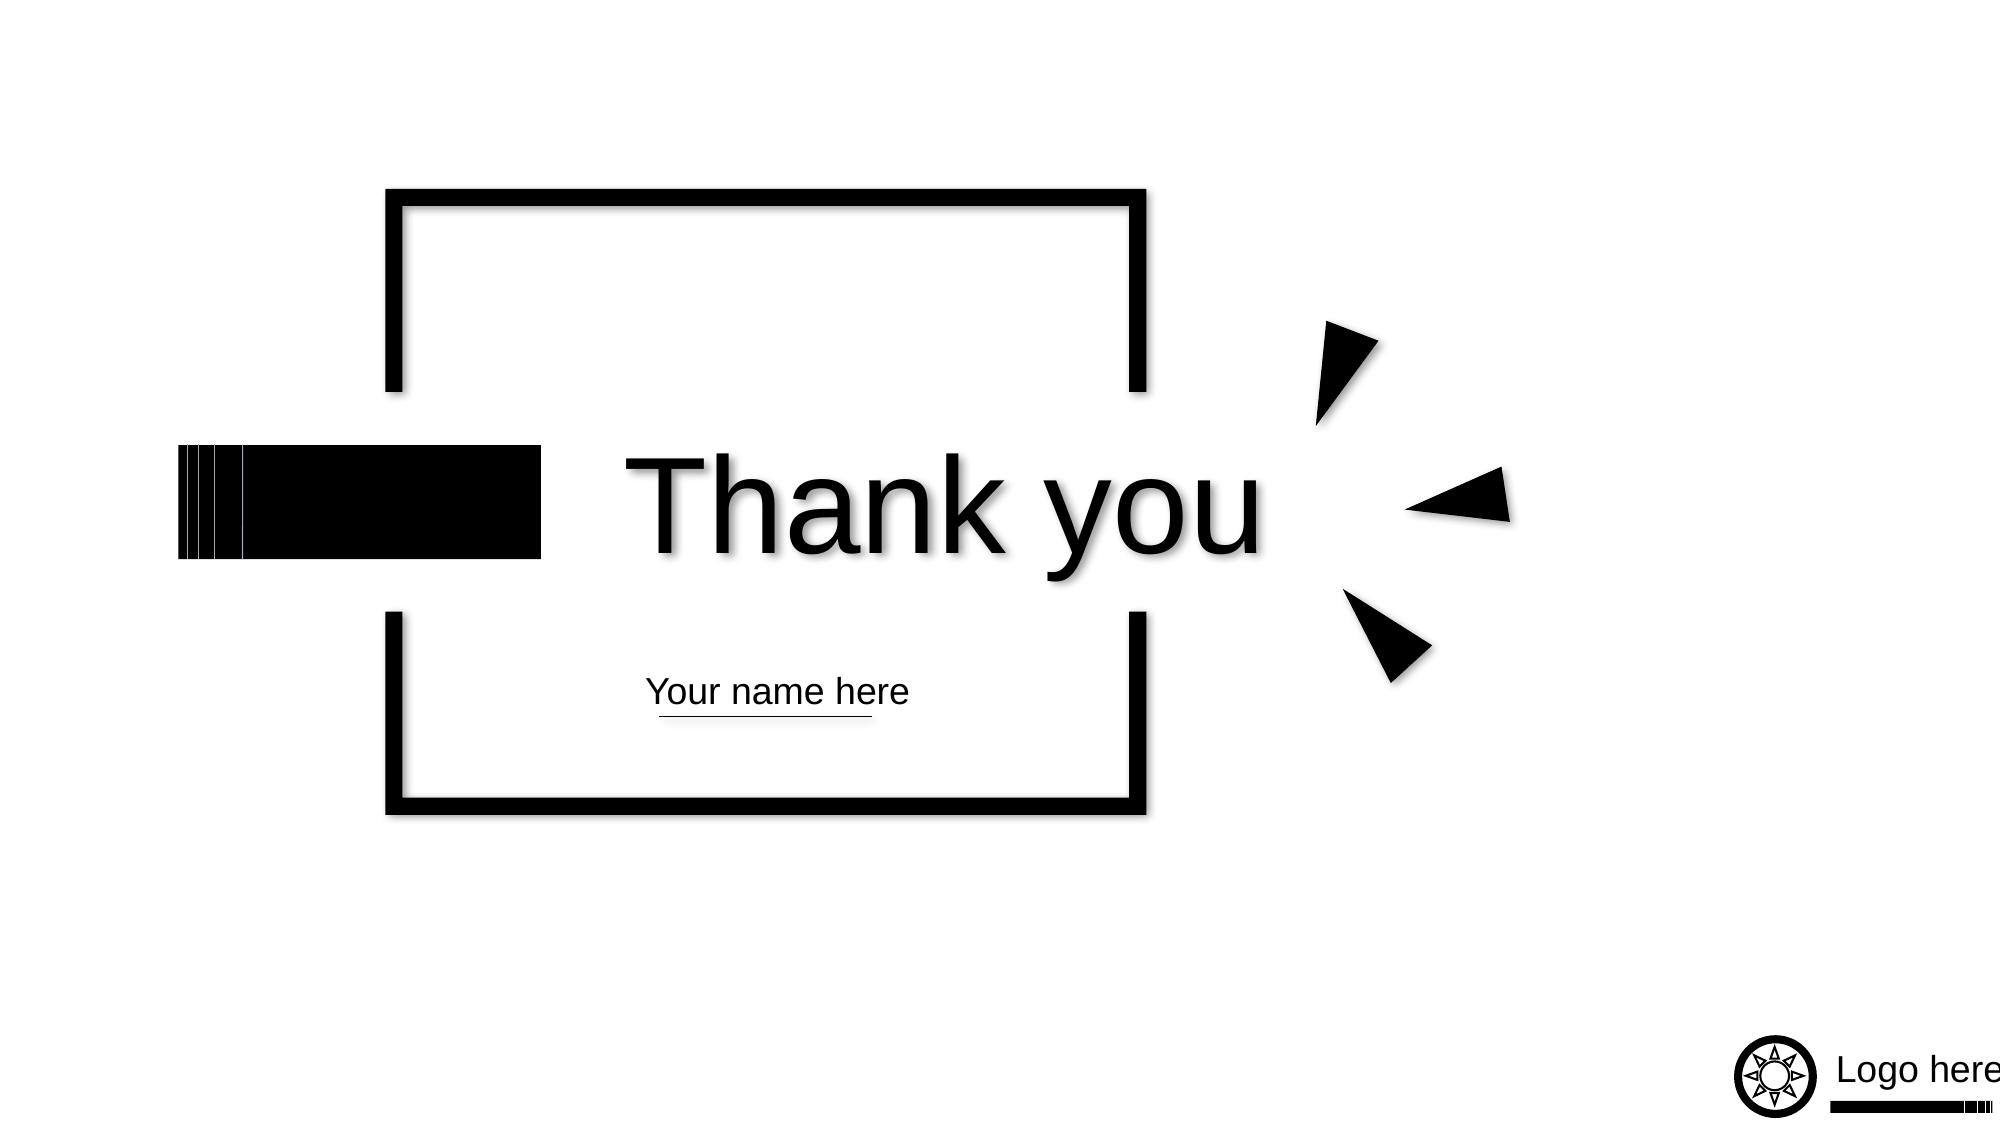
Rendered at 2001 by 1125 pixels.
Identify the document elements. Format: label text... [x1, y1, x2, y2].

text_box Your name here [630, 659, 925, 719]
text_box Thank you [609, 408, 1306, 589]
text_box [384, 188, 1147, 393]
text_box Logo here [1821, 1037, 2000, 1097]
text_box [1742, 1043, 1807, 1108]
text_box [1830, 1100, 1993, 1114]
text_box [1732, 1034, 1818, 1120]
text_box [384, 611, 1147, 816]
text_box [1306, 327, 1507, 678]
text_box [178, 444, 541, 560]
